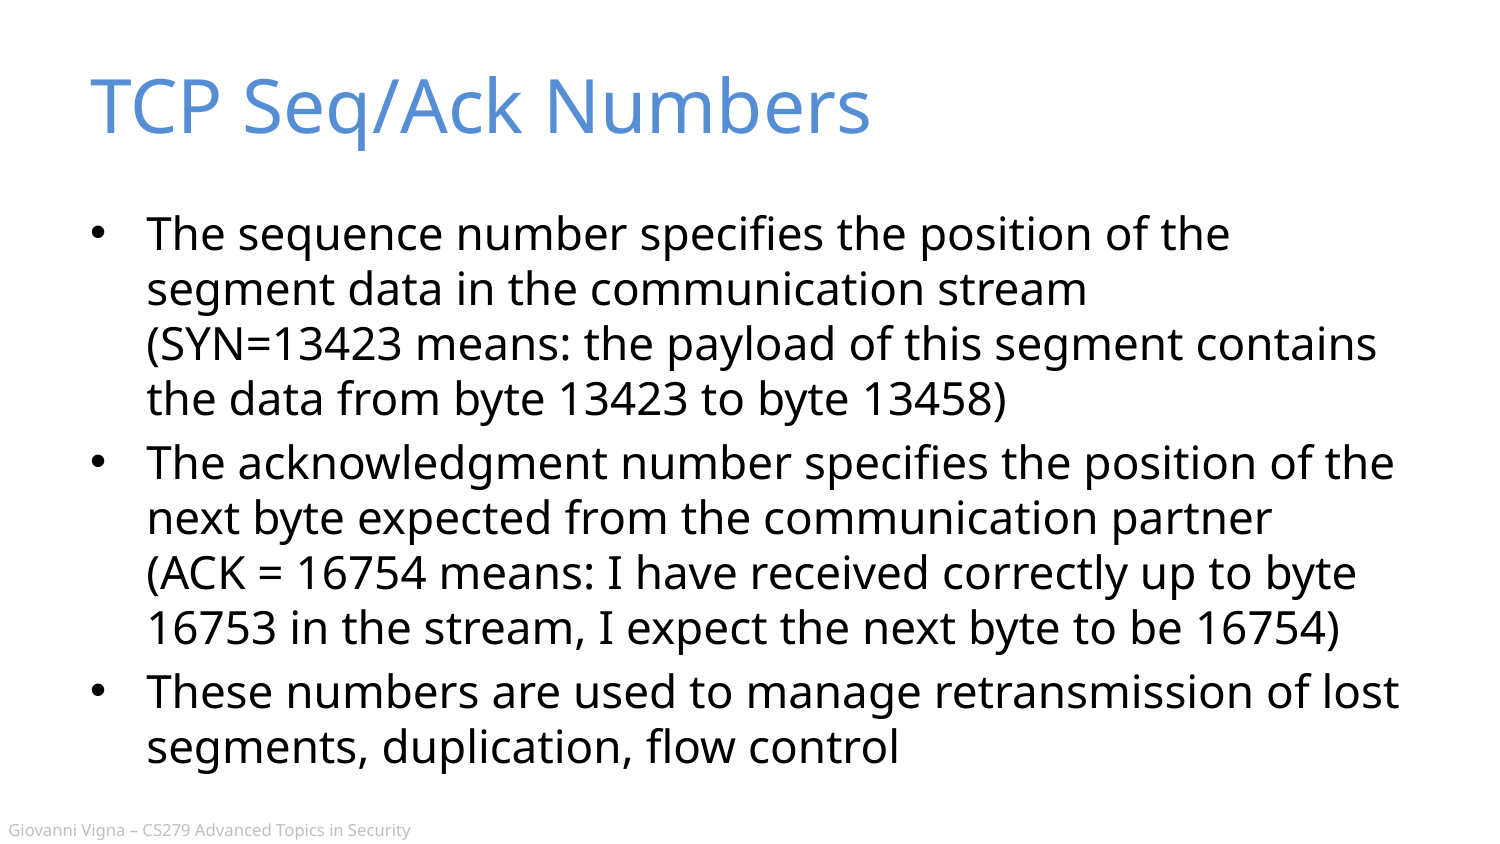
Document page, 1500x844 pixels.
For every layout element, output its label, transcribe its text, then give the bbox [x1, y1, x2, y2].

title TCP Seq/Ack Numbers [75, 33, 1425, 175]
list The sequence number specifies the position of the segment data in the communication stream (SYN=13423 means: the payload of this segment contains the data from byte 13423 to byte 13458) The acknowledgment number specifies the position of the next byte expected from the communication partner (ACK = 16754 means: I have received correctly up to byte 16753 in the stream, I expect the next byte to be 16754) These numbers are used to manage retransmission of lost segments, duplication, flow control [75, 196, 1425, 813]
